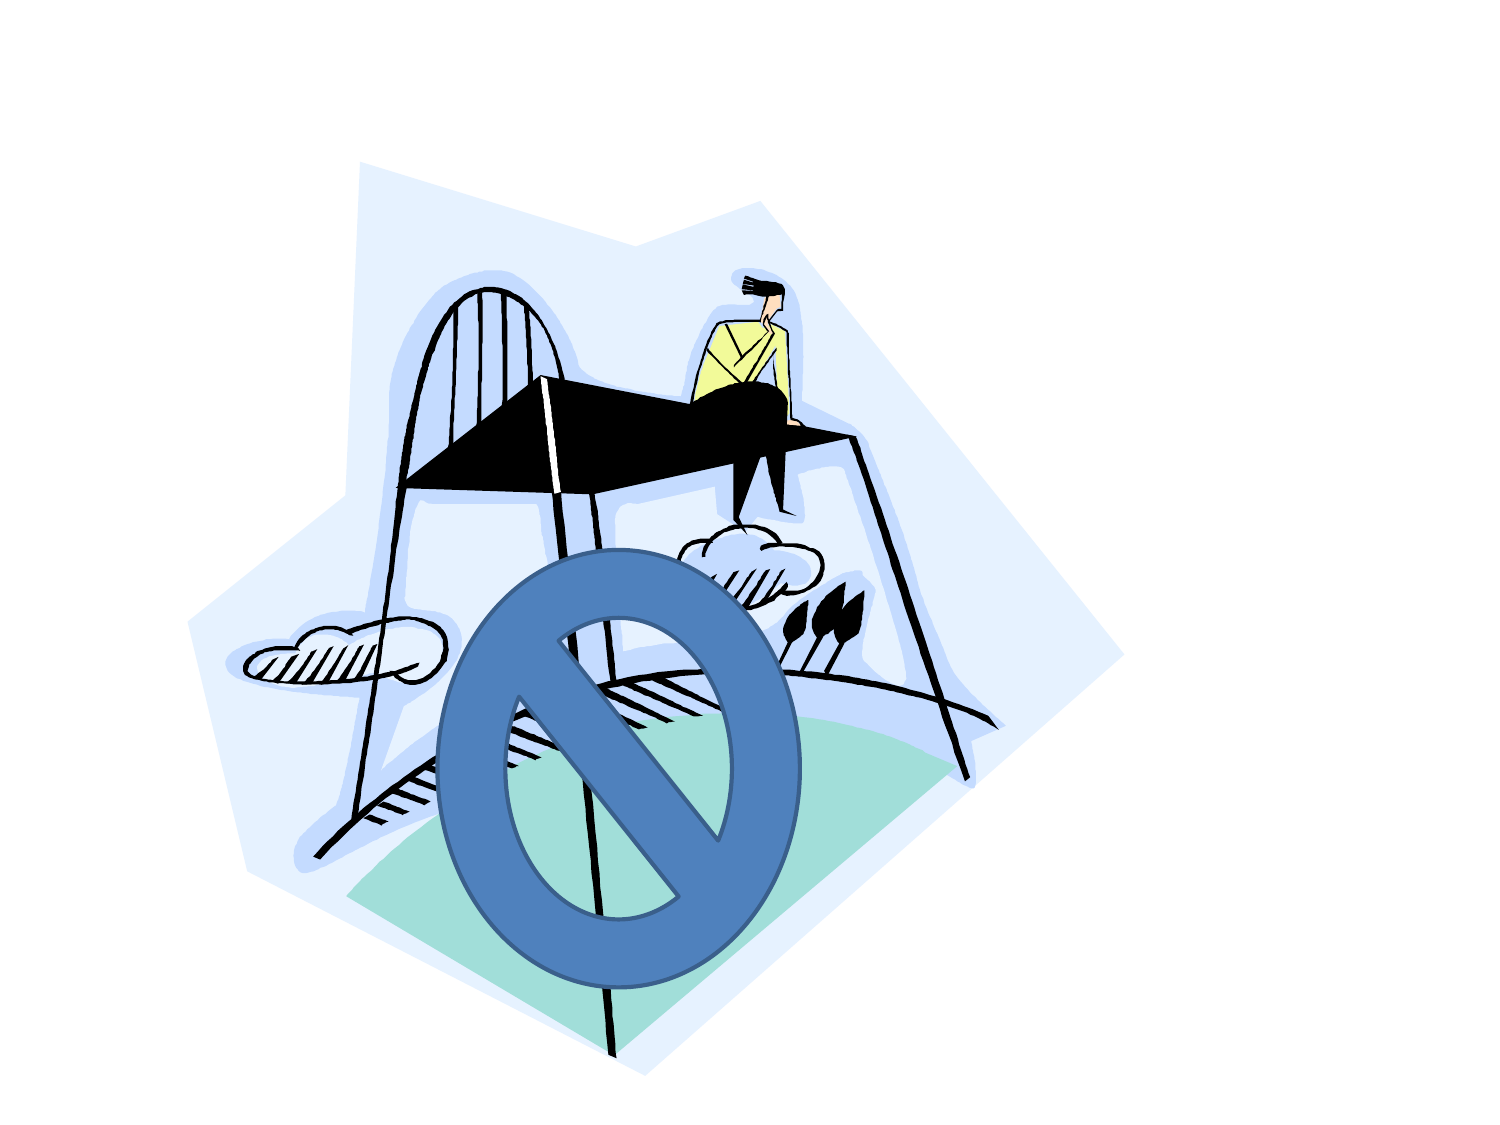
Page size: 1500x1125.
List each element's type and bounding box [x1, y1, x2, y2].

picture [187, 149, 1137, 1088]
